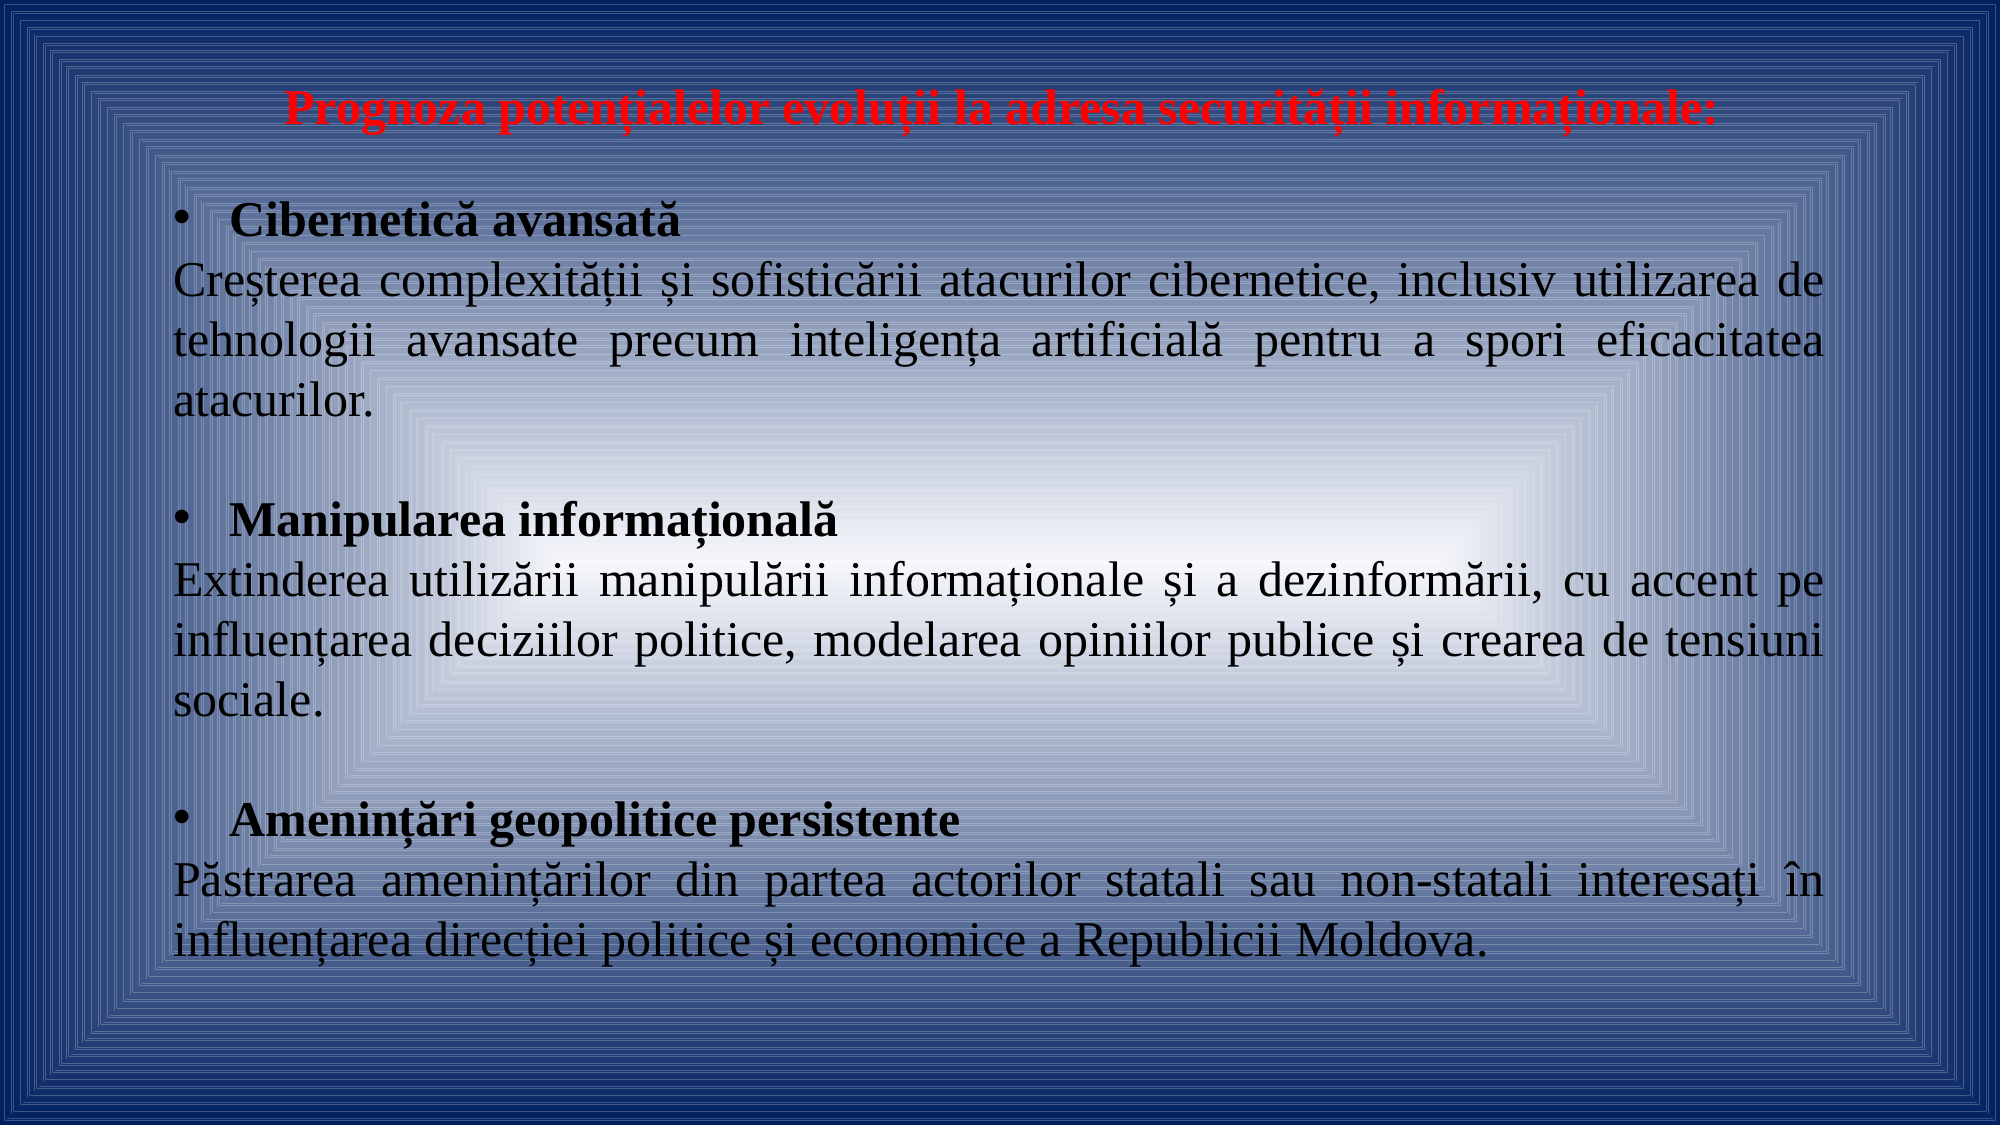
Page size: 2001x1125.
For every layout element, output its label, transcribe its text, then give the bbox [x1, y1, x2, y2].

text_box Prognoza potențialelor evoluții la adresa securității informaționale: [269, 67, 1891, 142]
text_box Cibernetică avansată Creșterea complexității și sofisticării atacurilor cibernetice, inclusiv utilizarea de tehnologii avansate precum inteligența artificială pentru a spori eficacitatea atacurilor. Manipularea informațională Extinderea utilizării manipulării informaționale și a dezinformării, cu accent pe influențarea deciziilor politice, modelarea opiniilor publice și crearea de tensiuni sociale. Amenințări geopolitice persistente Păstrarea amenințărilor din partea actorilor statali sau non-statali interesați în influențarea direcției politice și economice a Republicii Moldova. [158, 179, 1842, 974]
